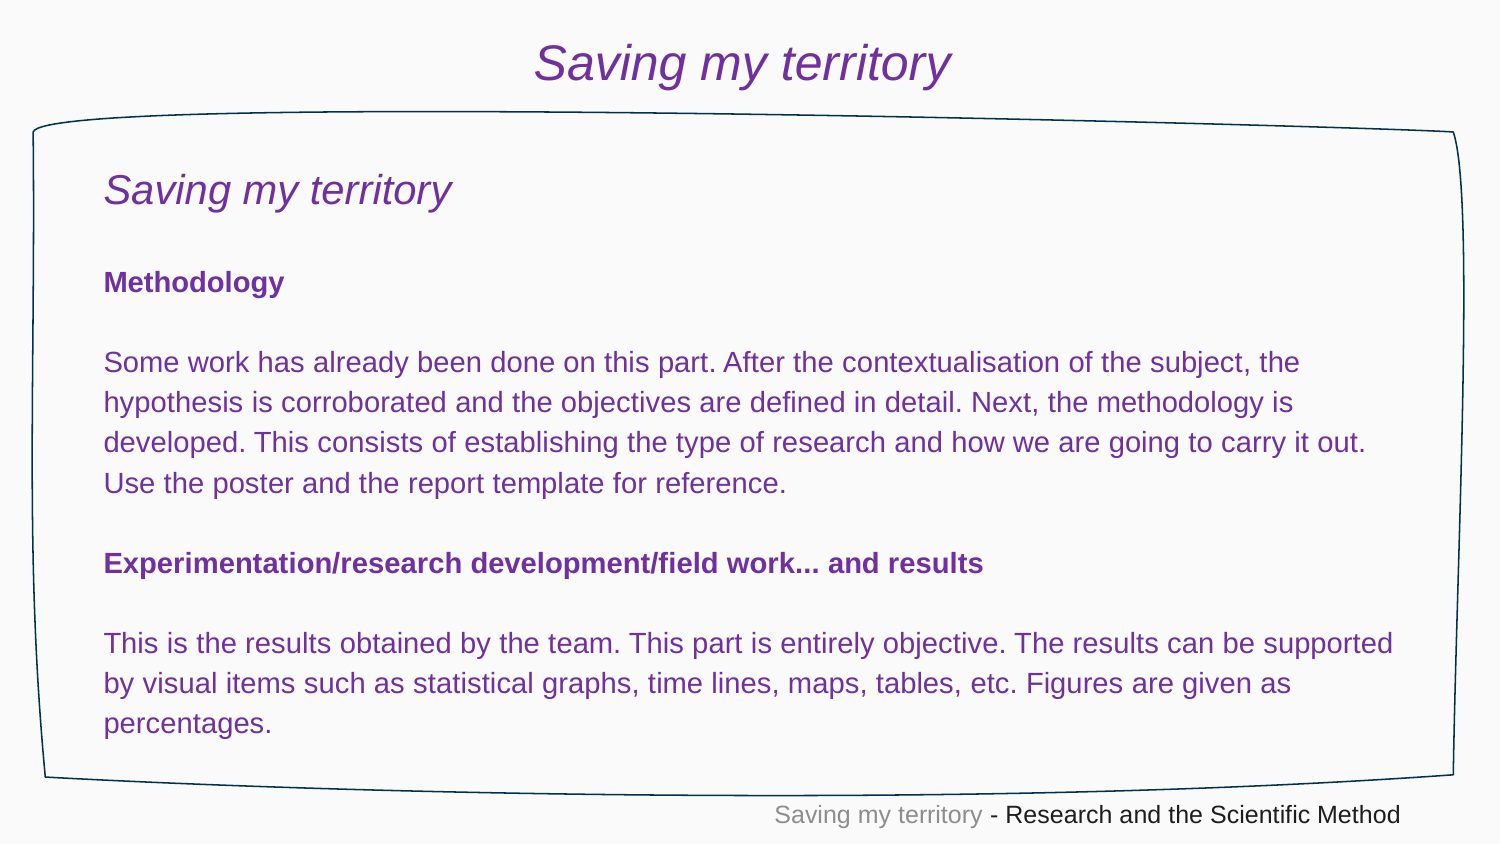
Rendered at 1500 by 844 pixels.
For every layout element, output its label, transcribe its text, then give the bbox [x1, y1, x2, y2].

text_box Saving my territory [0, 20, 1499, 106]
text_box Saving my territory [88, 147, 1417, 234]
text_box Saving my territory - Research and the Scientific Method [88, 790, 1417, 844]
text_box [32, 111, 1464, 790]
list Methodology Some work has already been done on this part. After the contextualisation of the subject, the hypothesis is corroborated and the objectives are defined in detail. Next, the methodology is developed. This consists of establishing the type of research and how we are going to carry it out. Use the poster and the report template for reference. Experimentation/research development/field work... and results This is the results obtained by the team. This part is entirely objective. The results can be supported by visual items such as statistical graphs, time lines, maps, tables, etc. Figures are given as percentages. [88, 242, 1417, 747]
